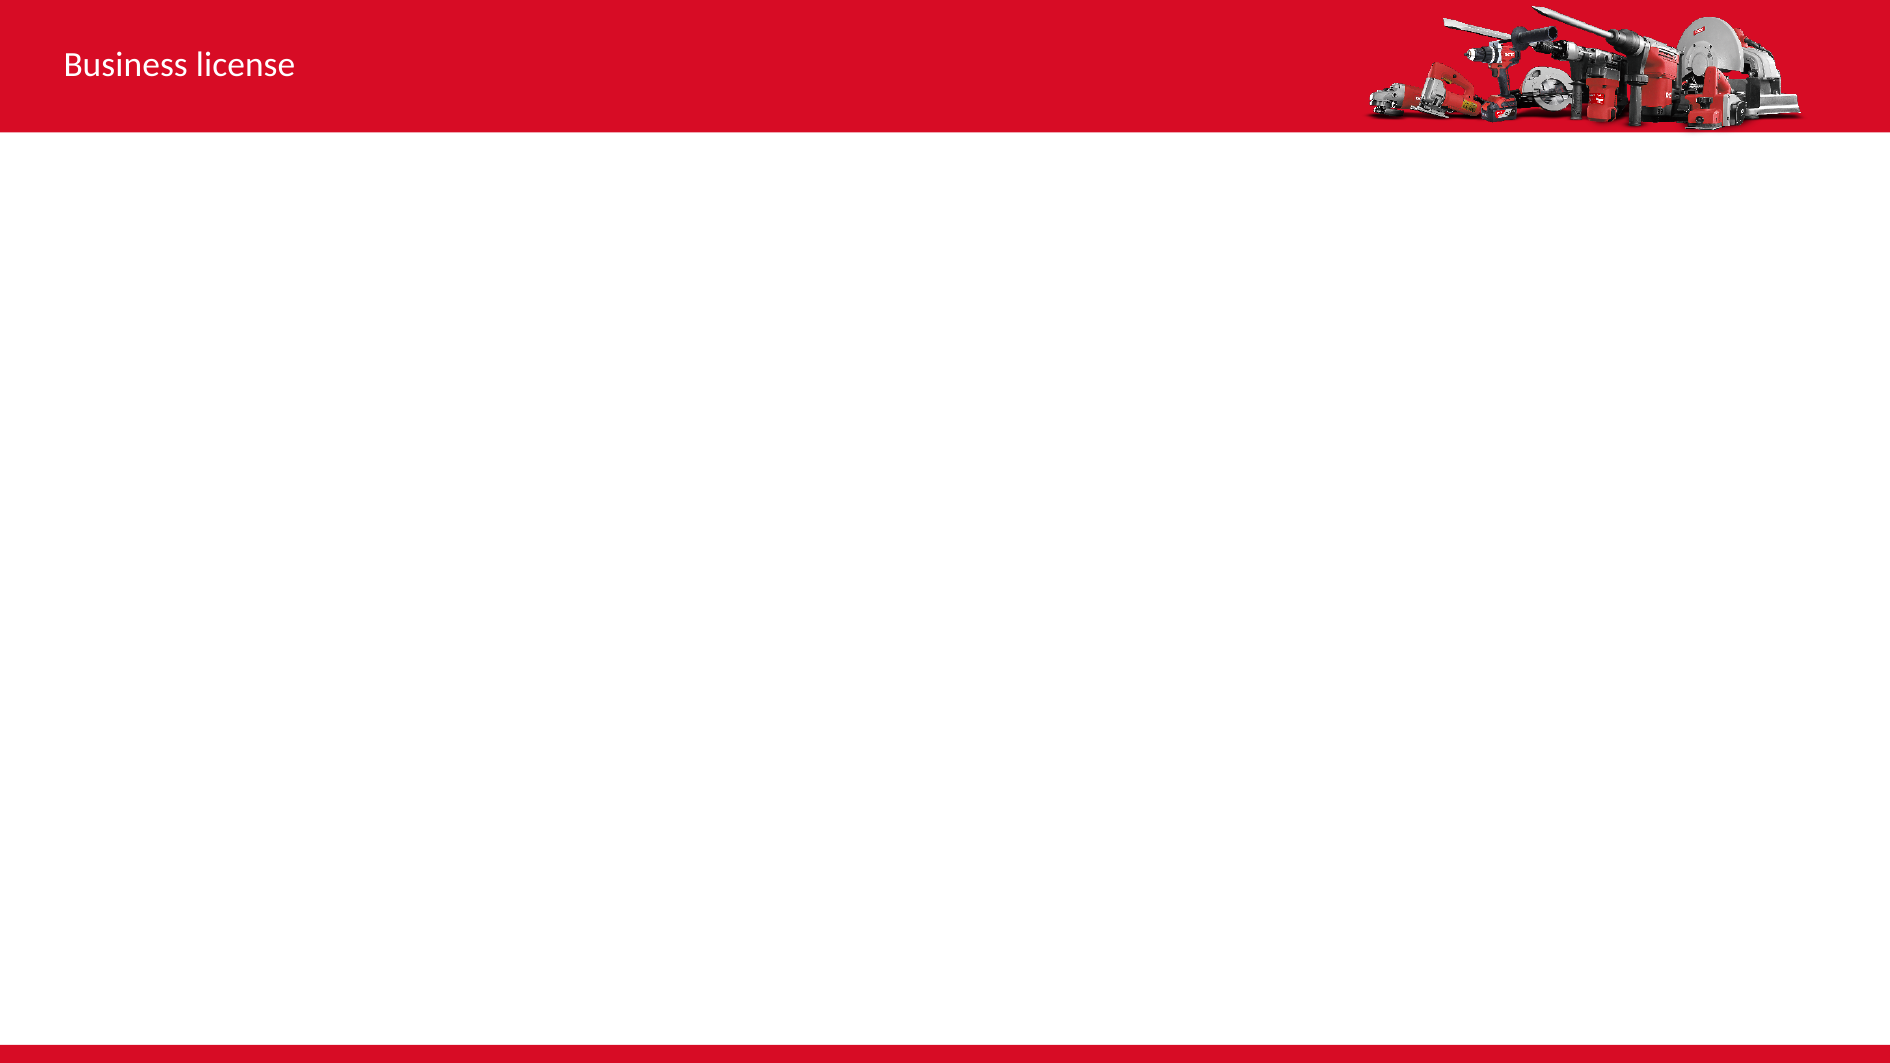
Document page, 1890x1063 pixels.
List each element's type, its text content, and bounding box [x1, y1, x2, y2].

text_box [0, 1044, 1890, 1063]
picture [1361, 2, 1808, 139]
text_box Business license [48, 33, 311, 91]
text_box [0, 0, 1890, 133]
